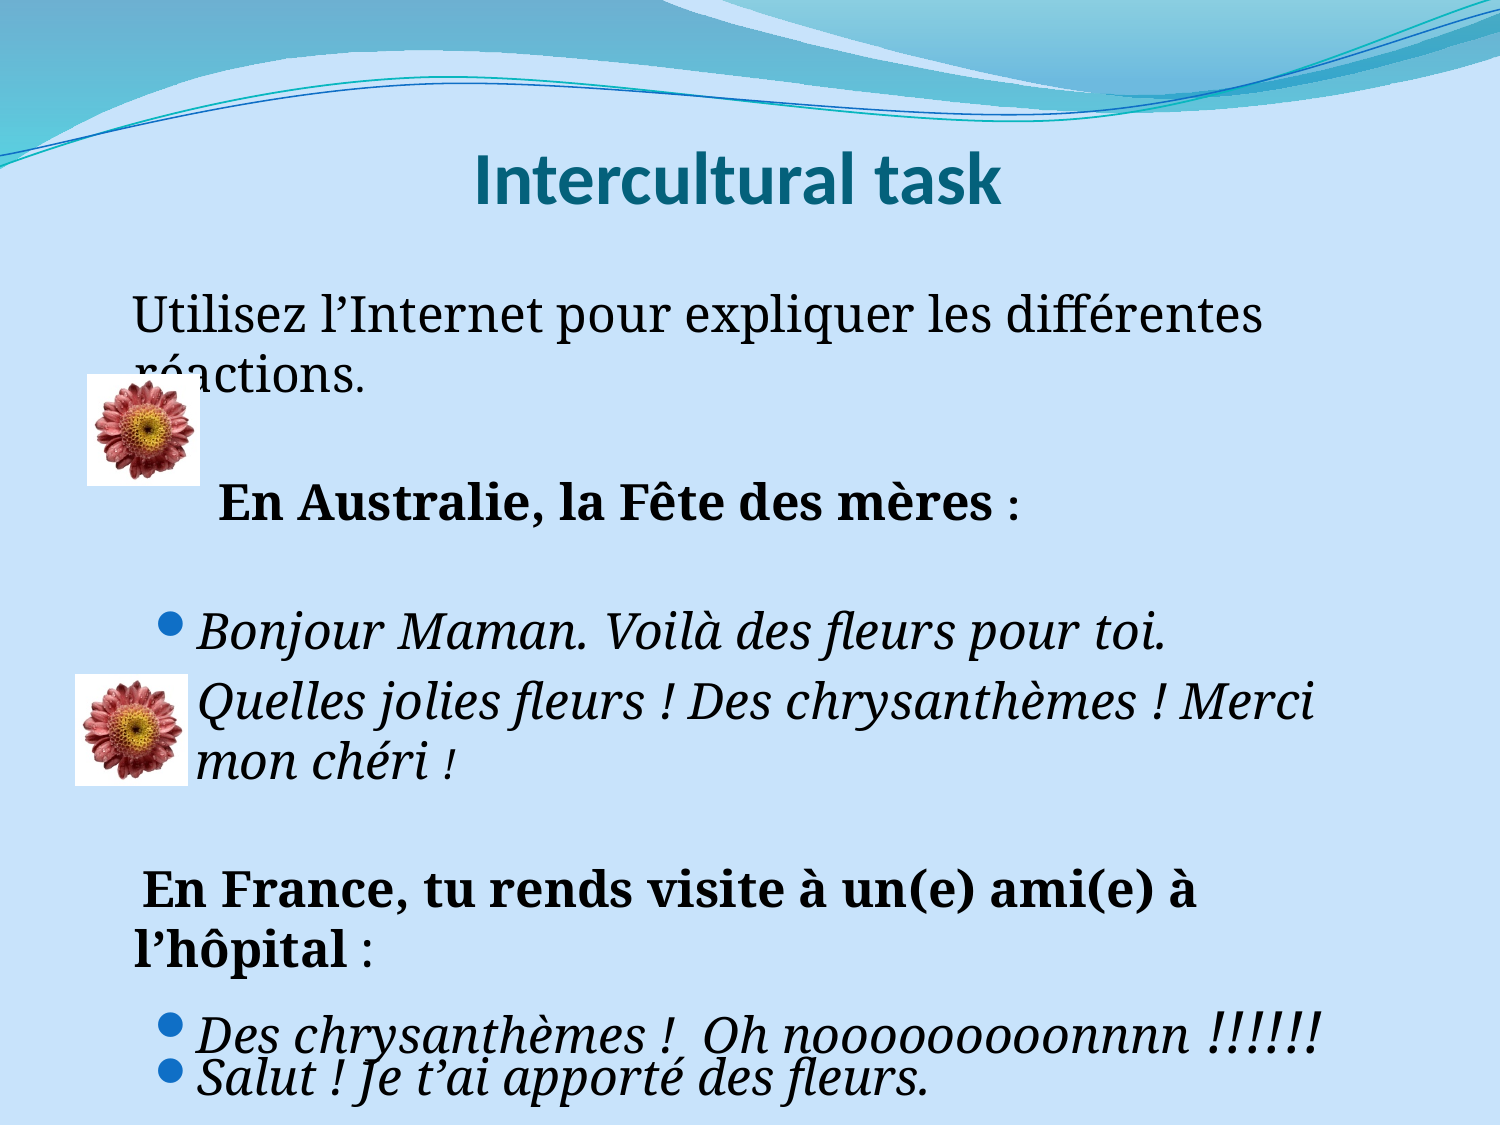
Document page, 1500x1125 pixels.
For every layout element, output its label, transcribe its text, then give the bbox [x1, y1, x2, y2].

text_box Des chrysanthèmes ! Oh nooooooooonnnn !!!!!! [74, 987, 1350, 1088]
list Utilisez l’Internet pour expliquer les différentes réactions. En Australie, la Fête des mères : Bonjour Maman. Voilà des fleurs pour toi. Quelles jolies fleurs ! Des chrysanthèmes ! Merci mon chéri ! En France, tu rends visite à un(e) ami(e) à l’hôpital : Salut ! Je t’ai apporté des fleurs. [74, 274, 1426, 1026]
picture [74, 674, 188, 786]
picture [87, 374, 201, 486]
title Intercultural task [74, 115, 1426, 226]
